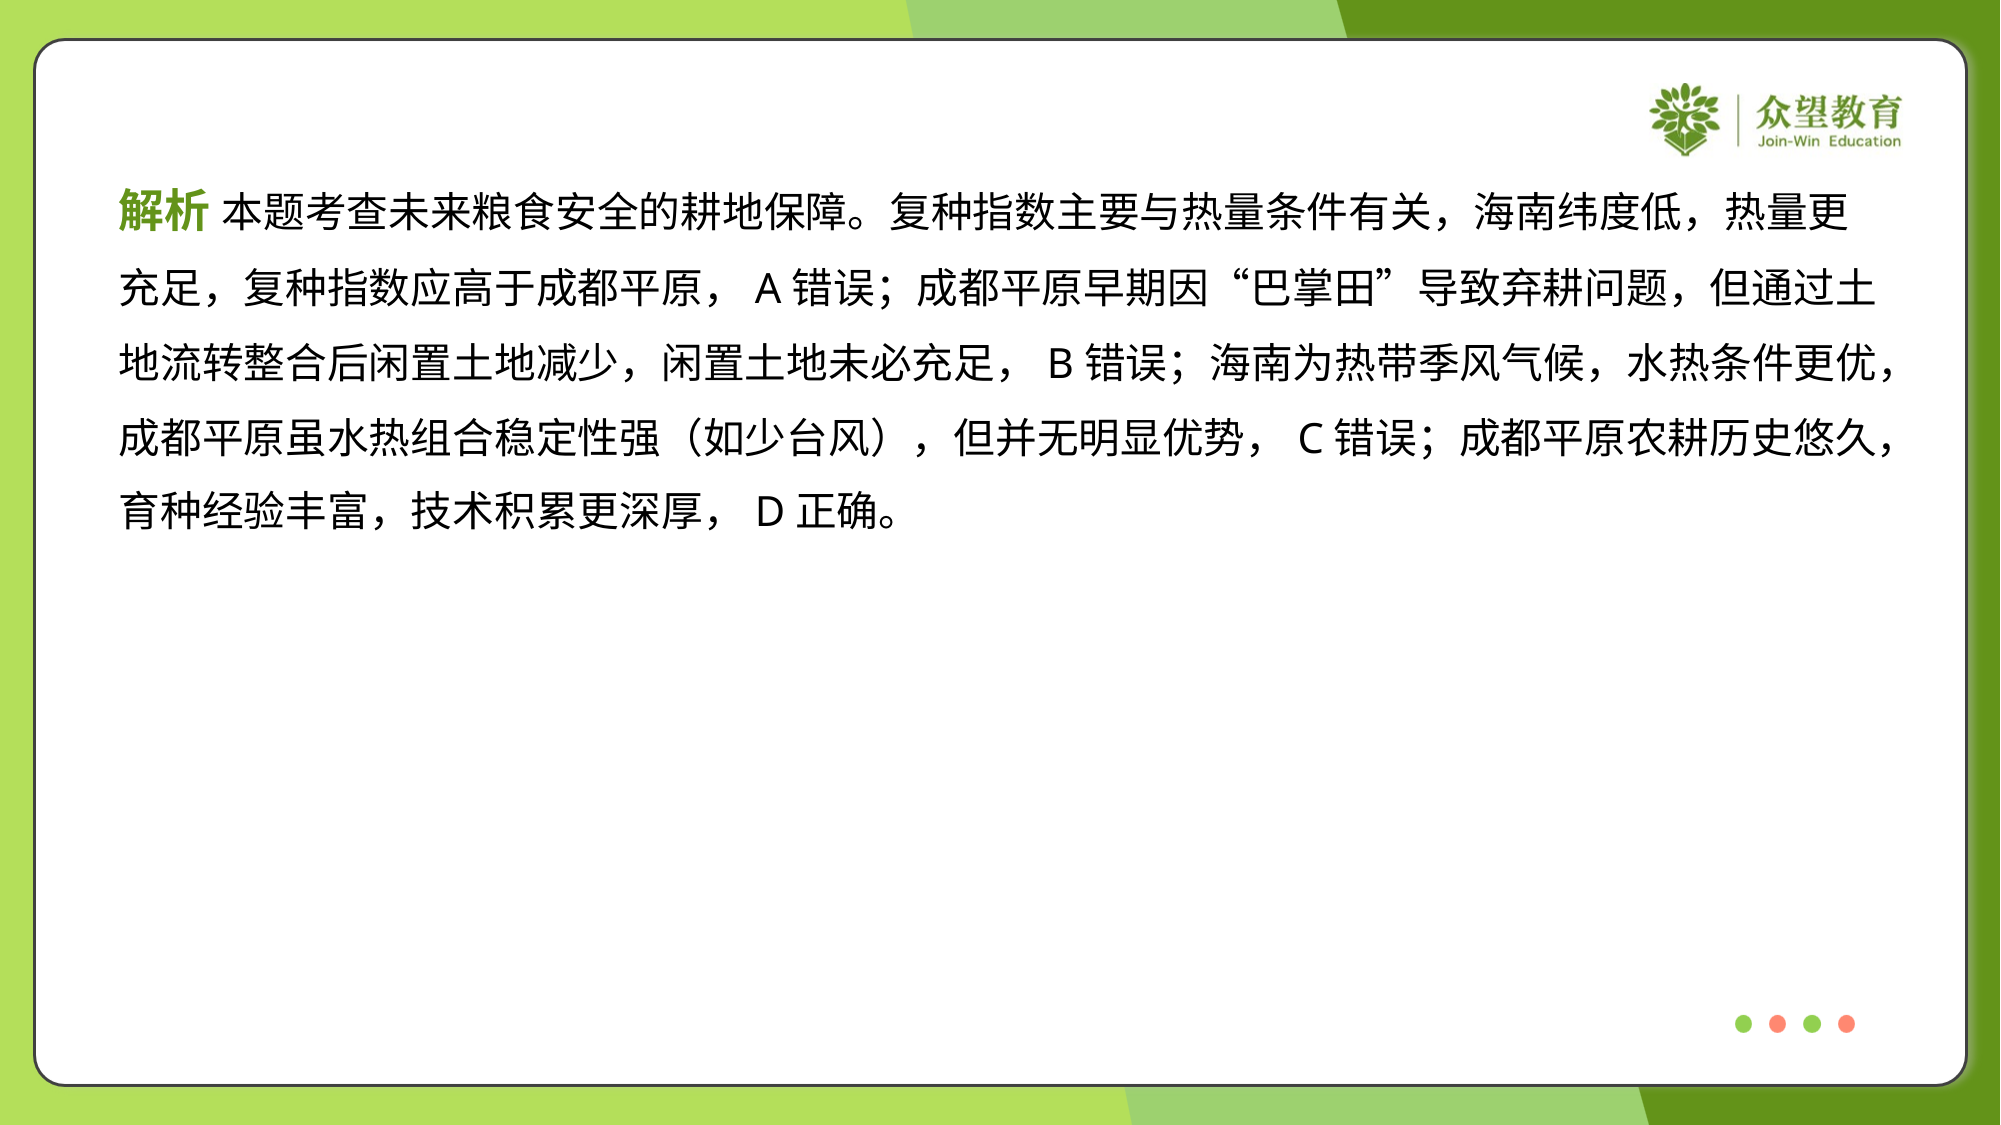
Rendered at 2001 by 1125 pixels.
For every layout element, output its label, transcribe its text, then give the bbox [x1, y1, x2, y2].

text_box 解析 本题考查未来粮食安全的耕地保障。复种指数主要与热量条件有关，海南纬度低，热量更 充足，复种指数应高于成都平原，A错误；成都平原早期因“巴掌田”导致弃耕问题，但通过土 地流转整合后闲置土地减少，闲置土地未必充足，B错误；海南为热带季风气候，水热条件更优， 成都平原虽水热组合稳定性强（如少台风），但并无明显优势，C错误；成都平原农耕历史悠久， 育种经验丰富，技术积累更深厚，D正确。 [118, 159, 1883, 527]
picture [0, 0, 2000, 1125]
